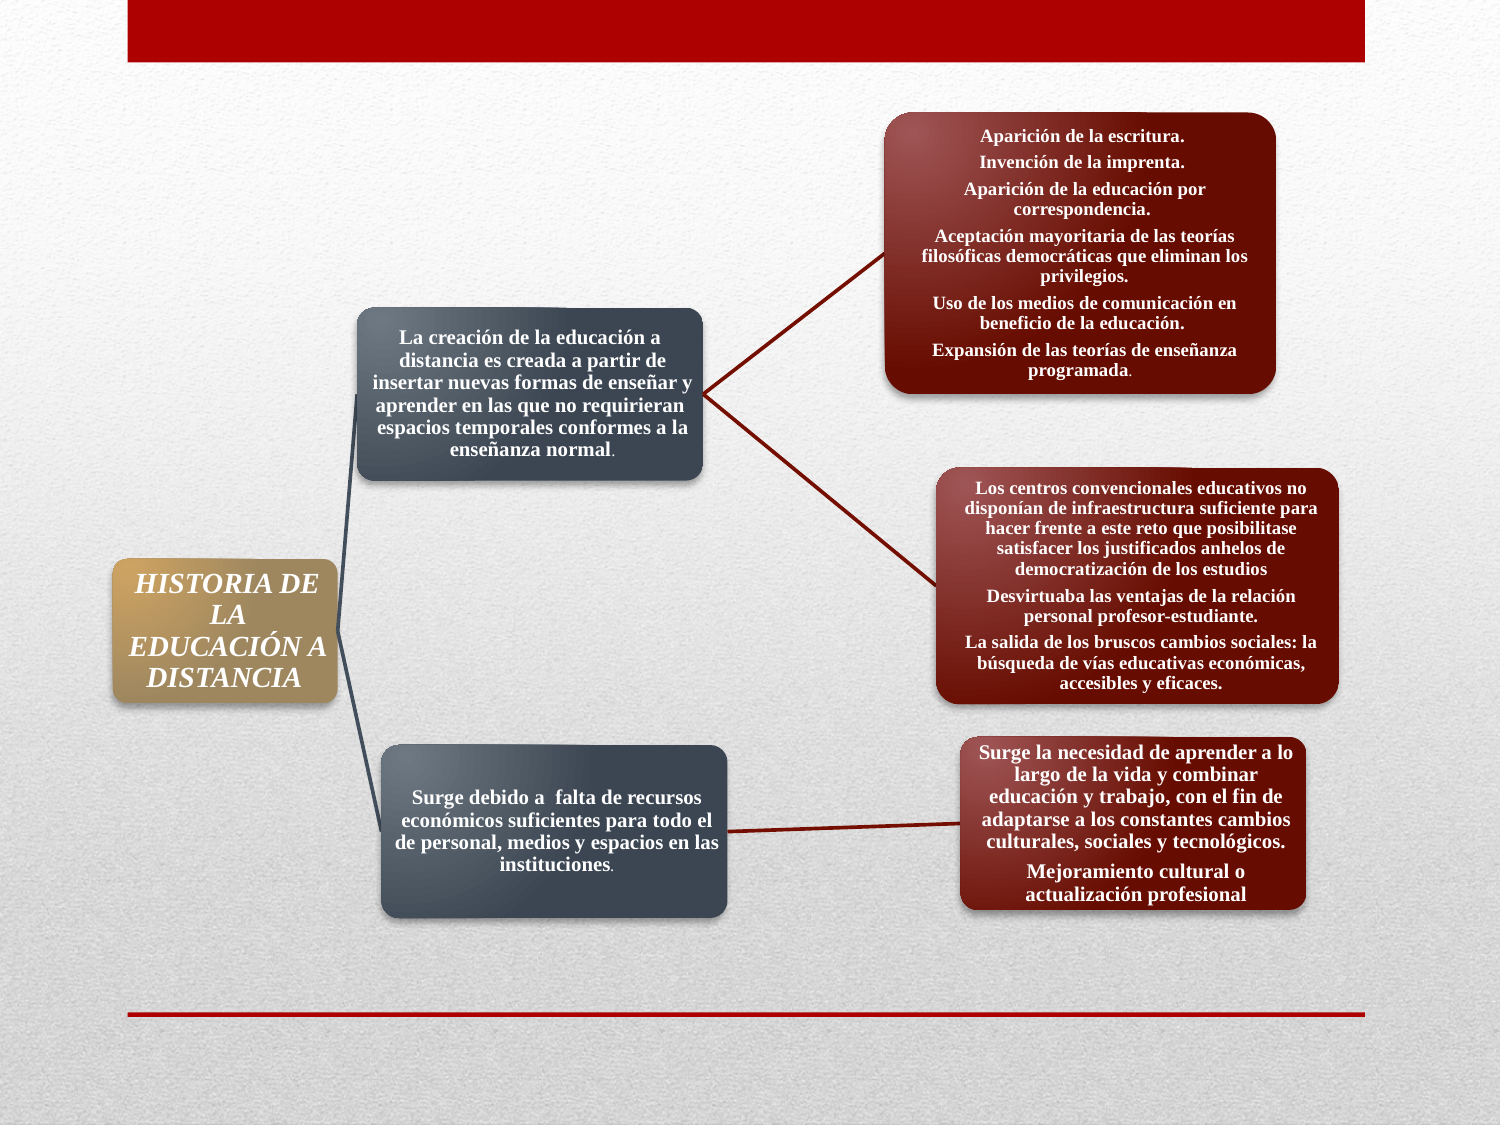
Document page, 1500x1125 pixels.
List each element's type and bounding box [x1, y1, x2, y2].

list [111, 111, 1365, 965]
